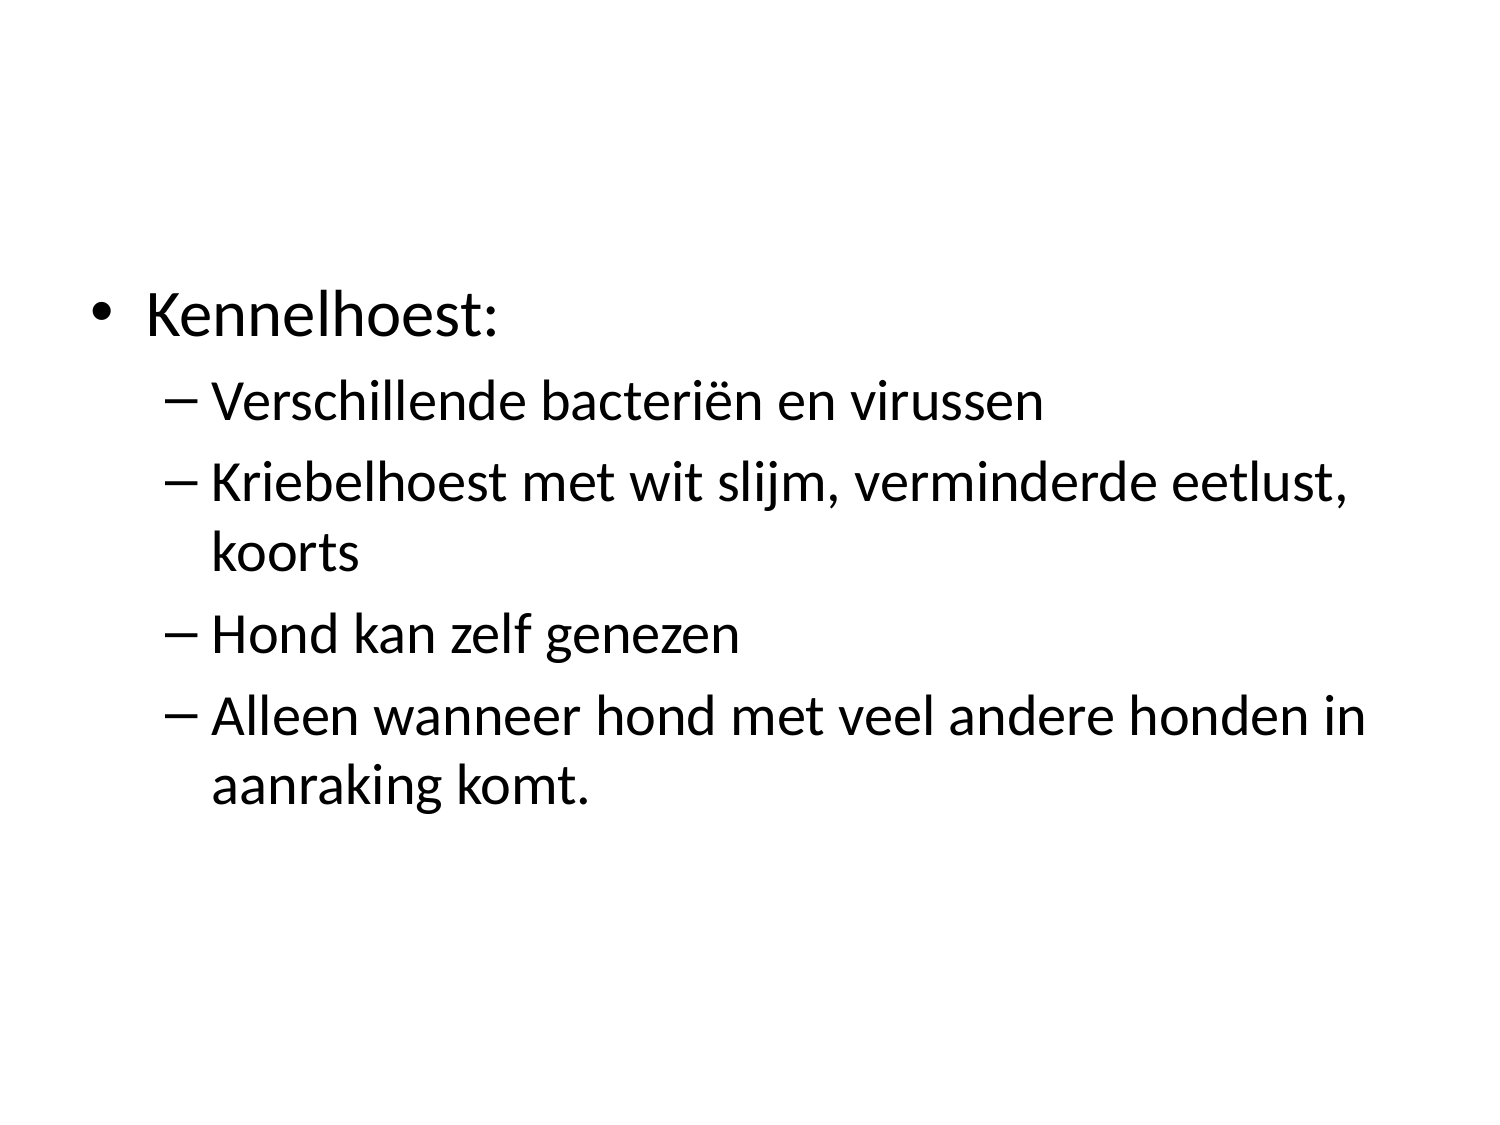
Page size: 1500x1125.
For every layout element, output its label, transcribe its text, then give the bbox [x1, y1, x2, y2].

list Kennelhoest: Verschillende bacteriën en virussen Kriebelhoest met wit slijm, verminderde eetlust, koorts Hond kan zelf genezen Alleen wanneer hond met veel andere honden in aanraking komt. [75, 262, 1425, 1005]
